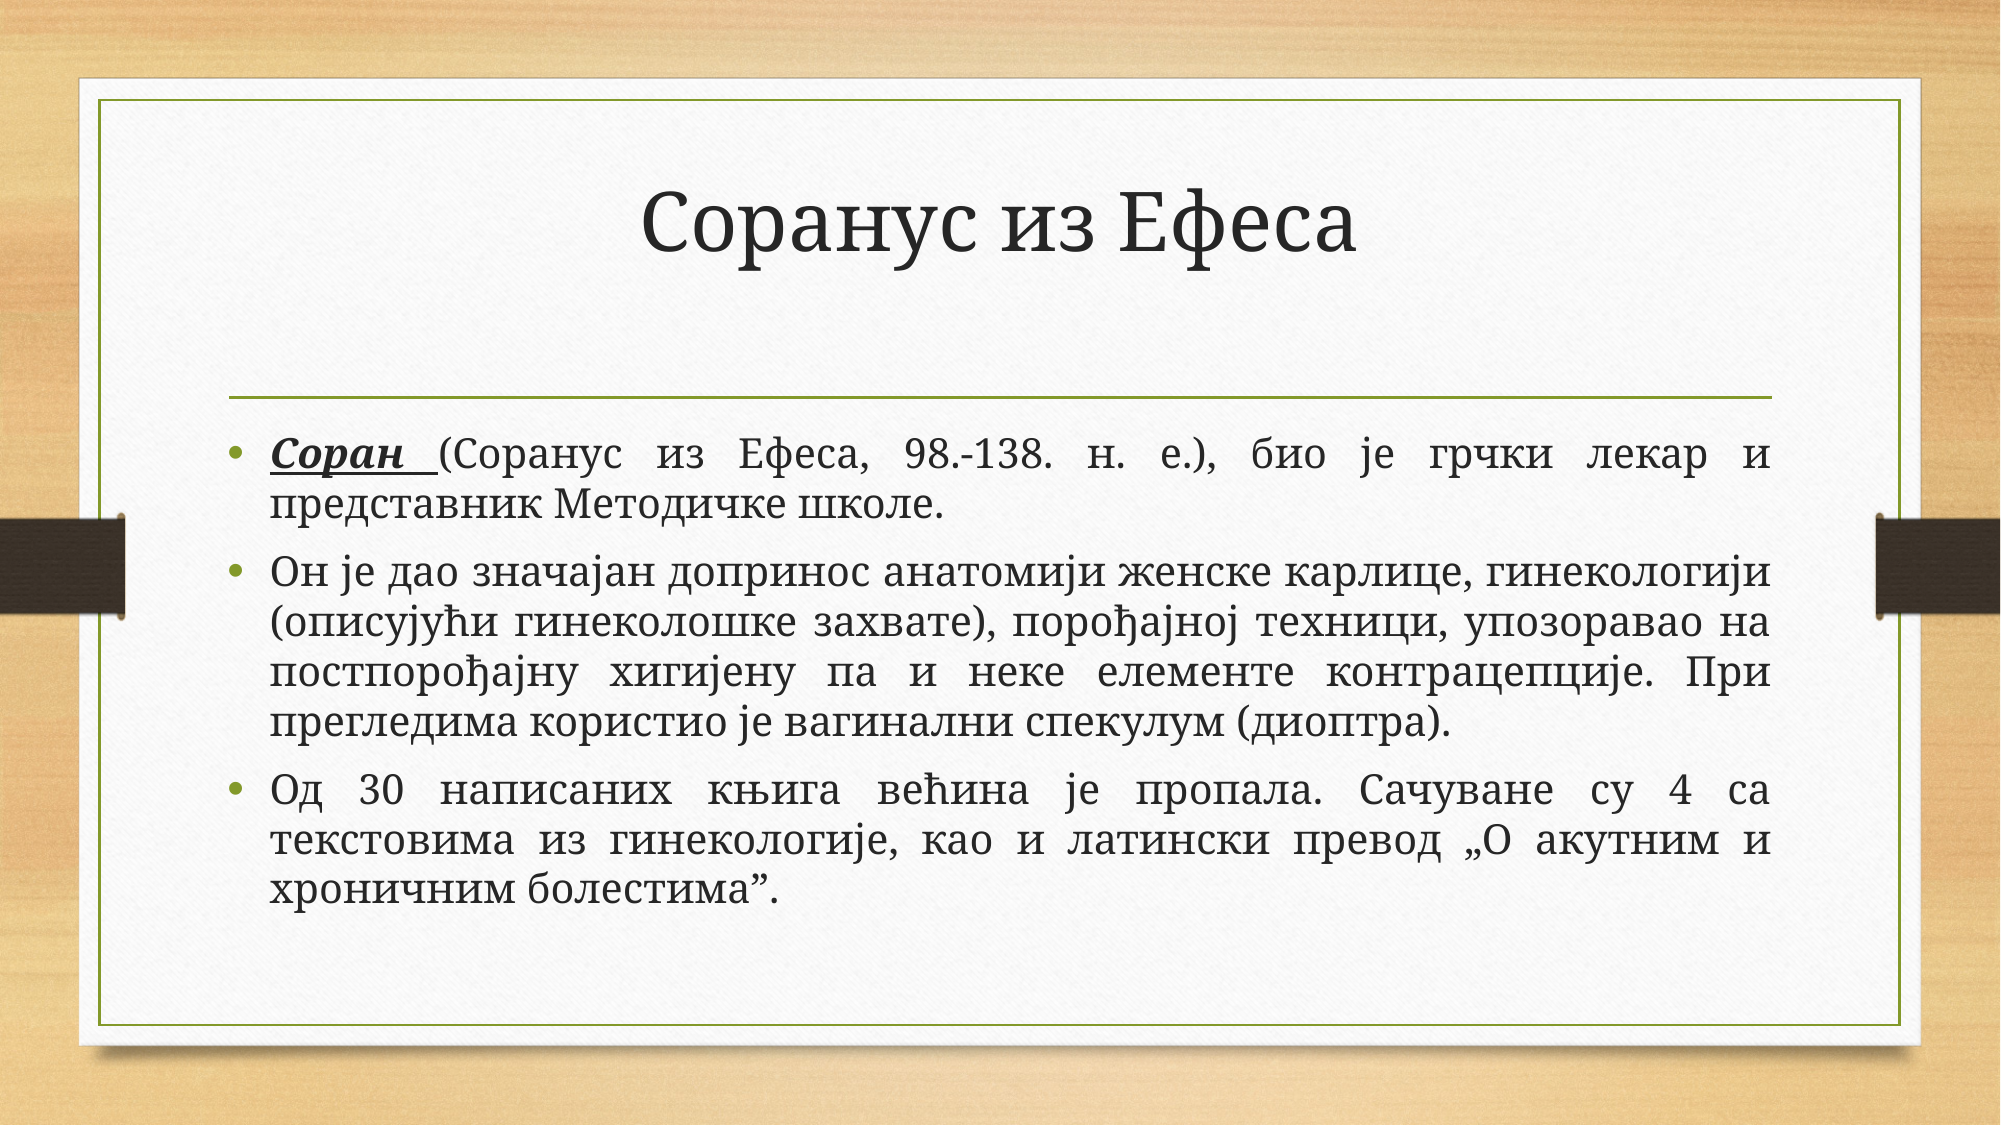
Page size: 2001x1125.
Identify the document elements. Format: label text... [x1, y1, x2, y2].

title Соранус из Ефеса [212, 161, 1788, 375]
picture [0, 0, 2001, 1125]
list Соран (Соранус из Ефеса, 98.-138. н. е.), био је грчки лекар и представник Методичке школе. Он је дао значајан допринос анатомији женске карлице, гинекологији (описујући гинеколошке захвате), порођајној техници, упозоравао на постпорођајну хигијену па и неке елементе контрацепције. При прегледима користио је вагинални спекулум (диоптра). Од 30 написаних књига већина је пропала. Сачуване су 4 са текстовима из гинекологије, као и латински превод „О акутним и хроничним болестима”. [212, 419, 1788, 964]
